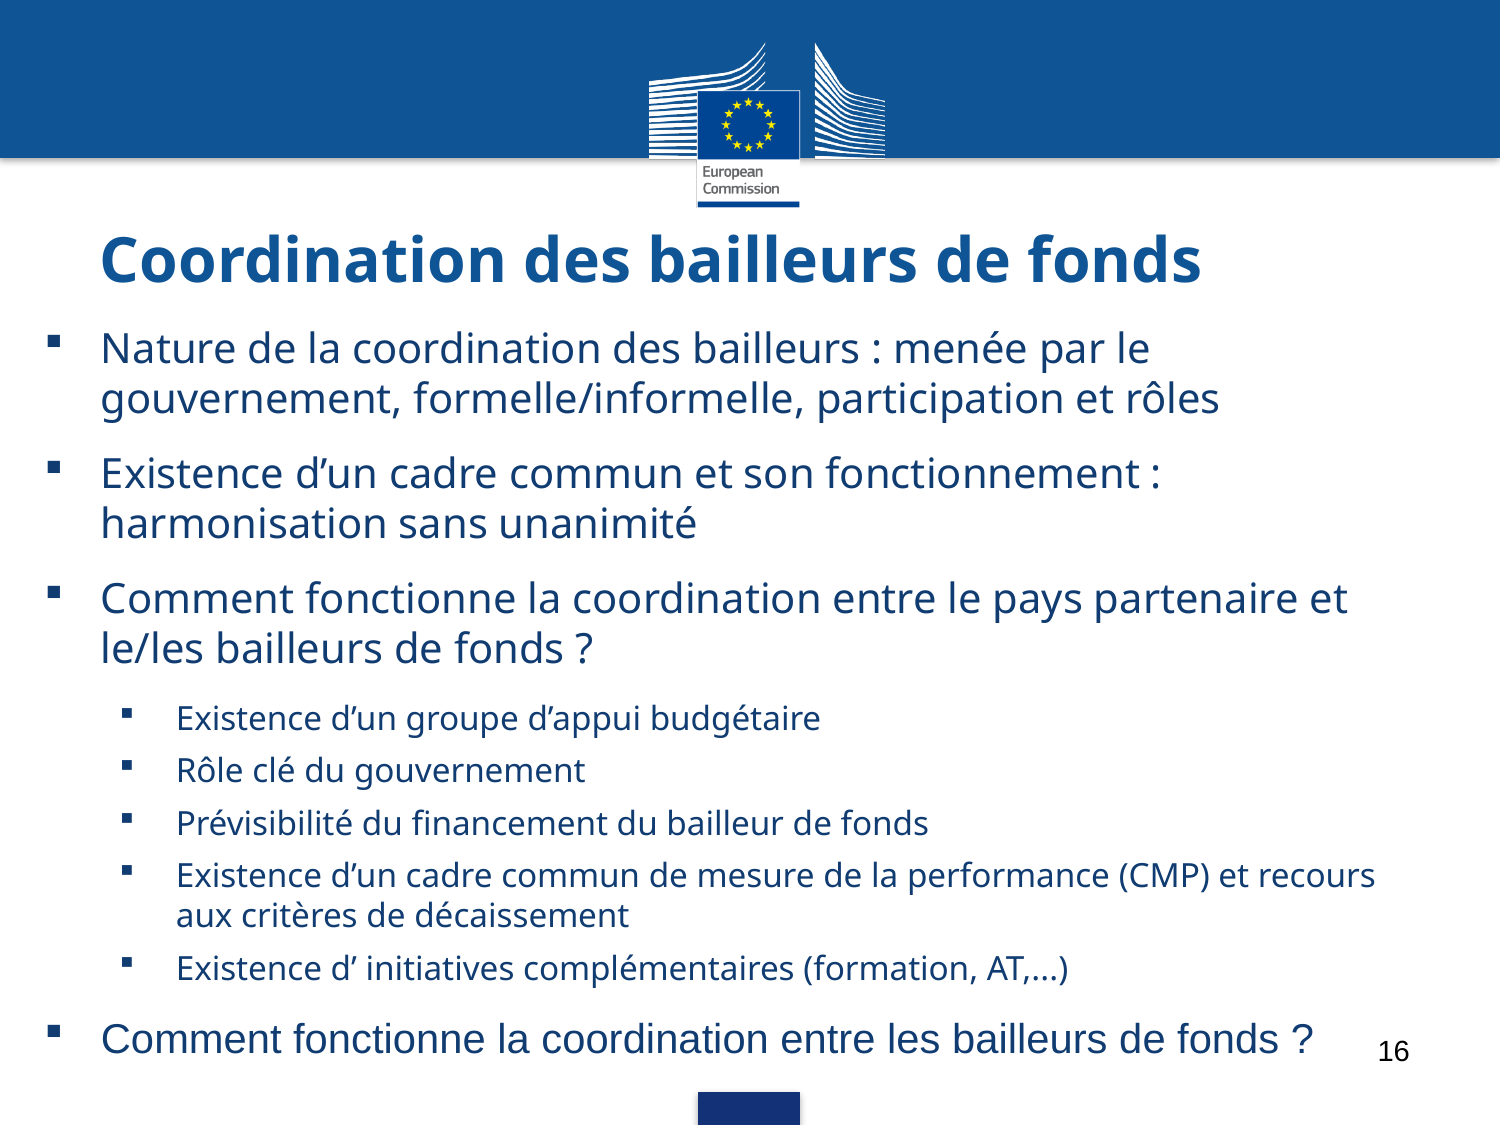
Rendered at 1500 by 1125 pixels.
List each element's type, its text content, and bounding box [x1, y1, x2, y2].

list Nature de la coordination des bailleurs : menée par le gouvernement, formelle/informelle, participation et rôles Existence d’un cadre commun et son fonctionnement : harmonisation sans unanimité Comment fonctionne la coordination entre le pays partenaire et le/les bailleurs de fonds ? Existence d’un groupe d’appui budgétaire Rôle clé du gouvernement Prévisibilité du financement du bailleur de fonds Existence d’un cadre commun de mesure de la performance (CMP) et recours aux critères de décaissement Existence d’ initiatives complémentaires (formation, AT,...) Comment fonctionne la coordination entre les bailleurs de fonds ? [29, 314, 1426, 1071]
slide_number 16 [1074, 1024, 1426, 1103]
picture [649, 42, 885, 208]
title Coordination des bailleurs de fonds [25, 210, 1377, 305]
